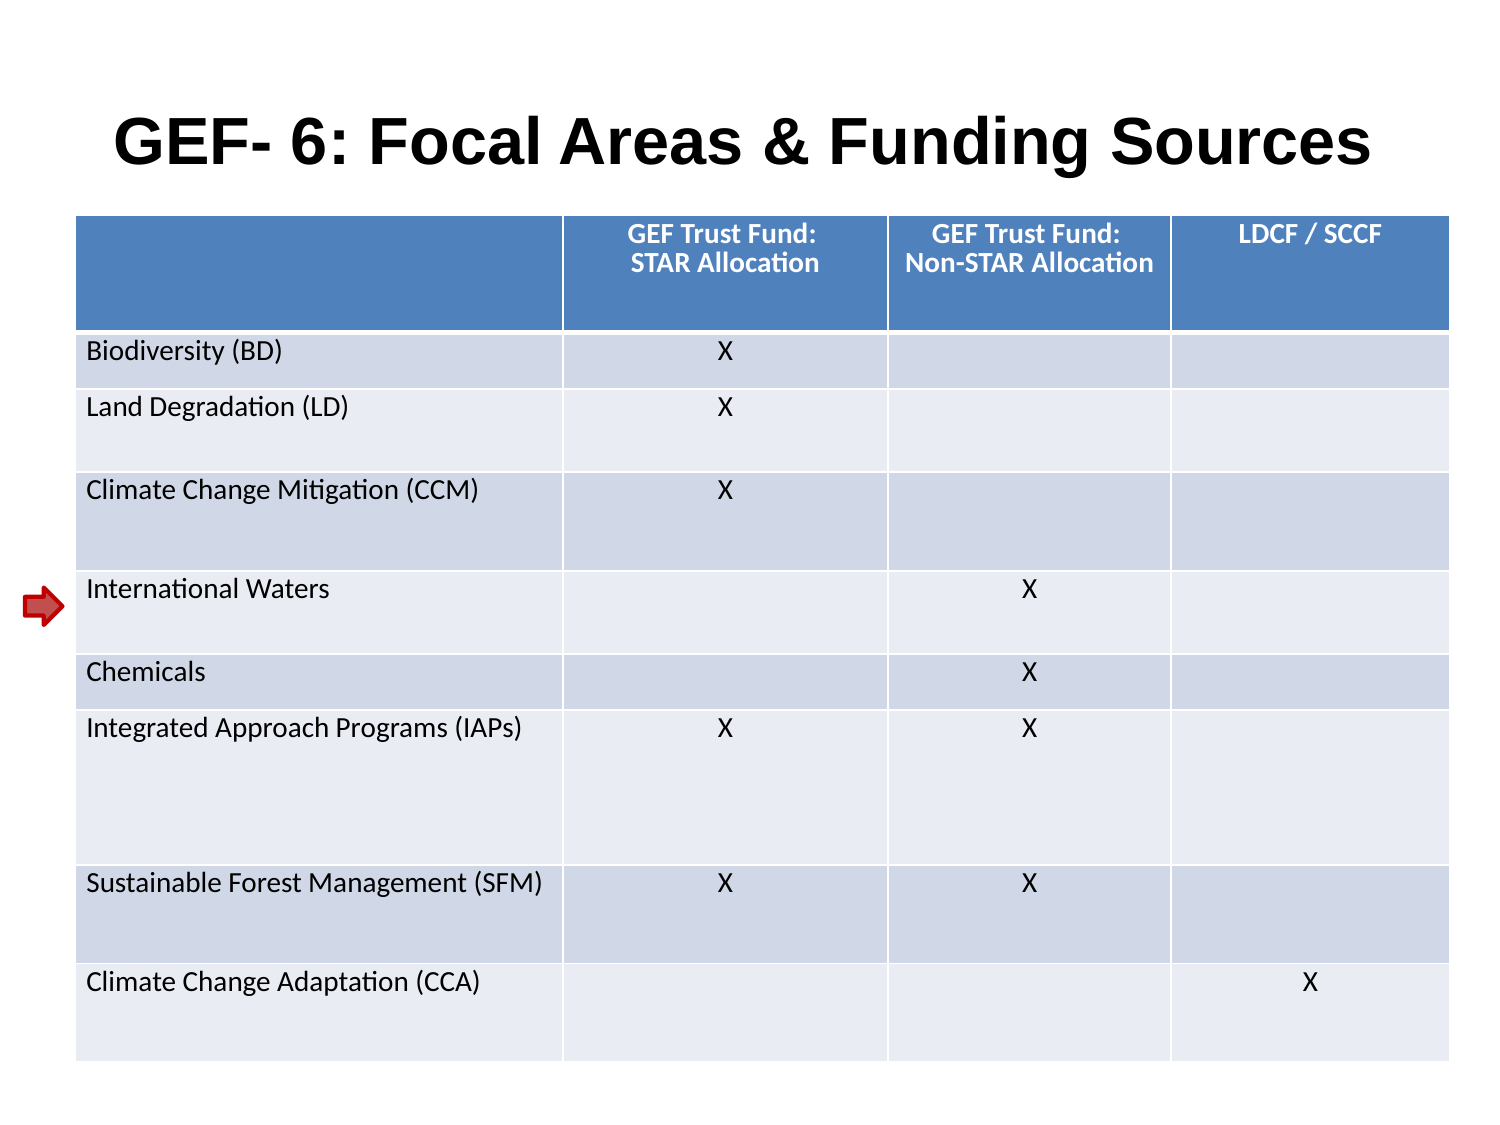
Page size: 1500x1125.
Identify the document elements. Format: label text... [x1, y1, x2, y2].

table_cell Climate Change Adaptation (CCA) [76, 964, 562, 1061]
table_cell X [889, 655, 1170, 709]
table_cell [1172, 655, 1449, 709]
table_cell X [564, 866, 887, 963]
table_cell [1172, 711, 1449, 864]
table_cell [564, 964, 887, 1061]
table_cell [1172, 473, 1449, 570]
table_cell X [564, 335, 887, 388]
table_cell [889, 390, 1170, 471]
table_cell International Waters [76, 572, 562, 653]
table_cell X [564, 390, 887, 471]
table_cell [889, 335, 1170, 388]
table_cell [1172, 335, 1449, 388]
table_cell [1172, 390, 1449, 471]
table_cell [889, 473, 1170, 570]
title GEF- 6: Focal Areas & Funding Sources [24, 62, 1463, 213]
table_cell X [564, 473, 887, 570]
table_cell Biodiversity (BD) [76, 335, 562, 388]
table_cell X [564, 711, 887, 864]
table_cell Integrated Approach Programs (IAPs) [76, 711, 562, 864]
table_cell [564, 655, 887, 709]
table_cell [1172, 572, 1449, 653]
table_cell X [889, 866, 1170, 963]
table_header GEF Trust Fund: Non-STAR Allocation [889, 216, 1170, 330]
table_cell Sustainable Forest Management (SFM) [76, 866, 562, 963]
text_box [22, 585, 65, 627]
table_cell [1172, 866, 1449, 963]
table_cell [889, 964, 1170, 1061]
table_header GEF Trust Fund: STAR Allocation [564, 216, 887, 330]
table_cell X [1172, 964, 1449, 1061]
table_cell Chemicals [76, 655, 562, 709]
table_cell Land Degradation (LD) [76, 390, 562, 471]
table_header LDCF / SCCF [1172, 216, 1449, 330]
table_cell X [889, 572, 1170, 653]
table_header [76, 216, 562, 330]
table_cell Climate Change Mitigation (CCM) [76, 473, 562, 570]
table_cell [564, 572, 887, 653]
table_cell X [889, 711, 1170, 864]
